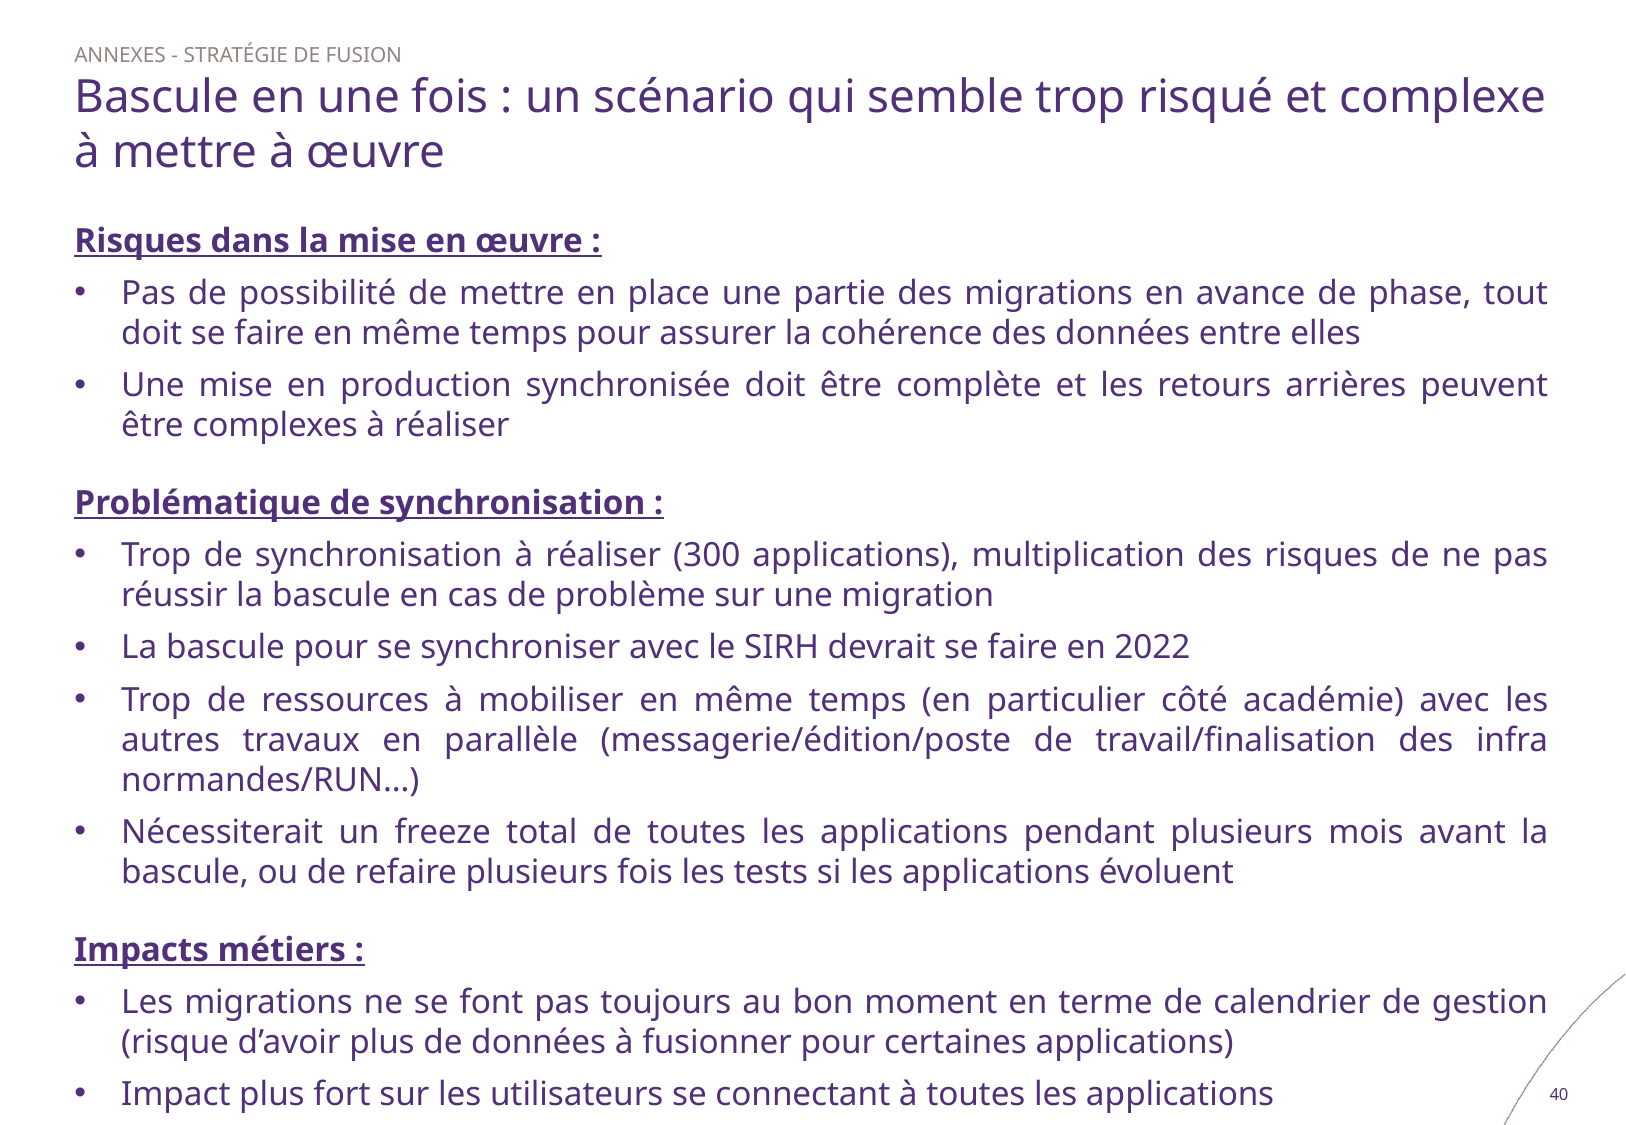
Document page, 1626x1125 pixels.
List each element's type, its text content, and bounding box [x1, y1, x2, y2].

list ANNEXES - Stratégie de fusion [56, 23, 1569, 67]
list Risques dans la mise en œuvre : Pas de possibilité de mettre en place une partie des migrations en avance de phase, tout doit se faire en même temps pour assurer la cohérence des données entre elles Une mise en production synchronisée doit être complète et les retours arrières peuvent être complexes à réaliser Problématique de synchronisation : Trop de synchronisation à réaliser (300 applications), multiplication des risques de ne pas réussir la bascule en cas de problème sur une migration La bascule pour se synchroniser avec le SIRH devrait se faire en 2022 Trop de ressources à mobiliser en même temps (en particulier côté académie) avec les autres travaux en parallèle (messagerie/édition/poste de travail/finalisation des infra normandes/RUN…) Nécessiterait un freeze total de toutes les applications pendant plusieurs mois avant la bascule, ou de refaire plusieurs fois les tests si les applications évoluent Impacts métiers : Les migrations ne se font pas toujours au bon moment en terme de calendrier de gestion (risque d’avoir plus de données à fusionner pour certaines applications) Impact plus fort sur les utilisateurs se connectant à toutes les applications [56, 201, 1569, 1005]
picture [1499, 973, 1626, 1125]
title Bascule en une fois : un scénario qui semble trop risqué et complexe à mettre à œuvre [56, 67, 1569, 201]
